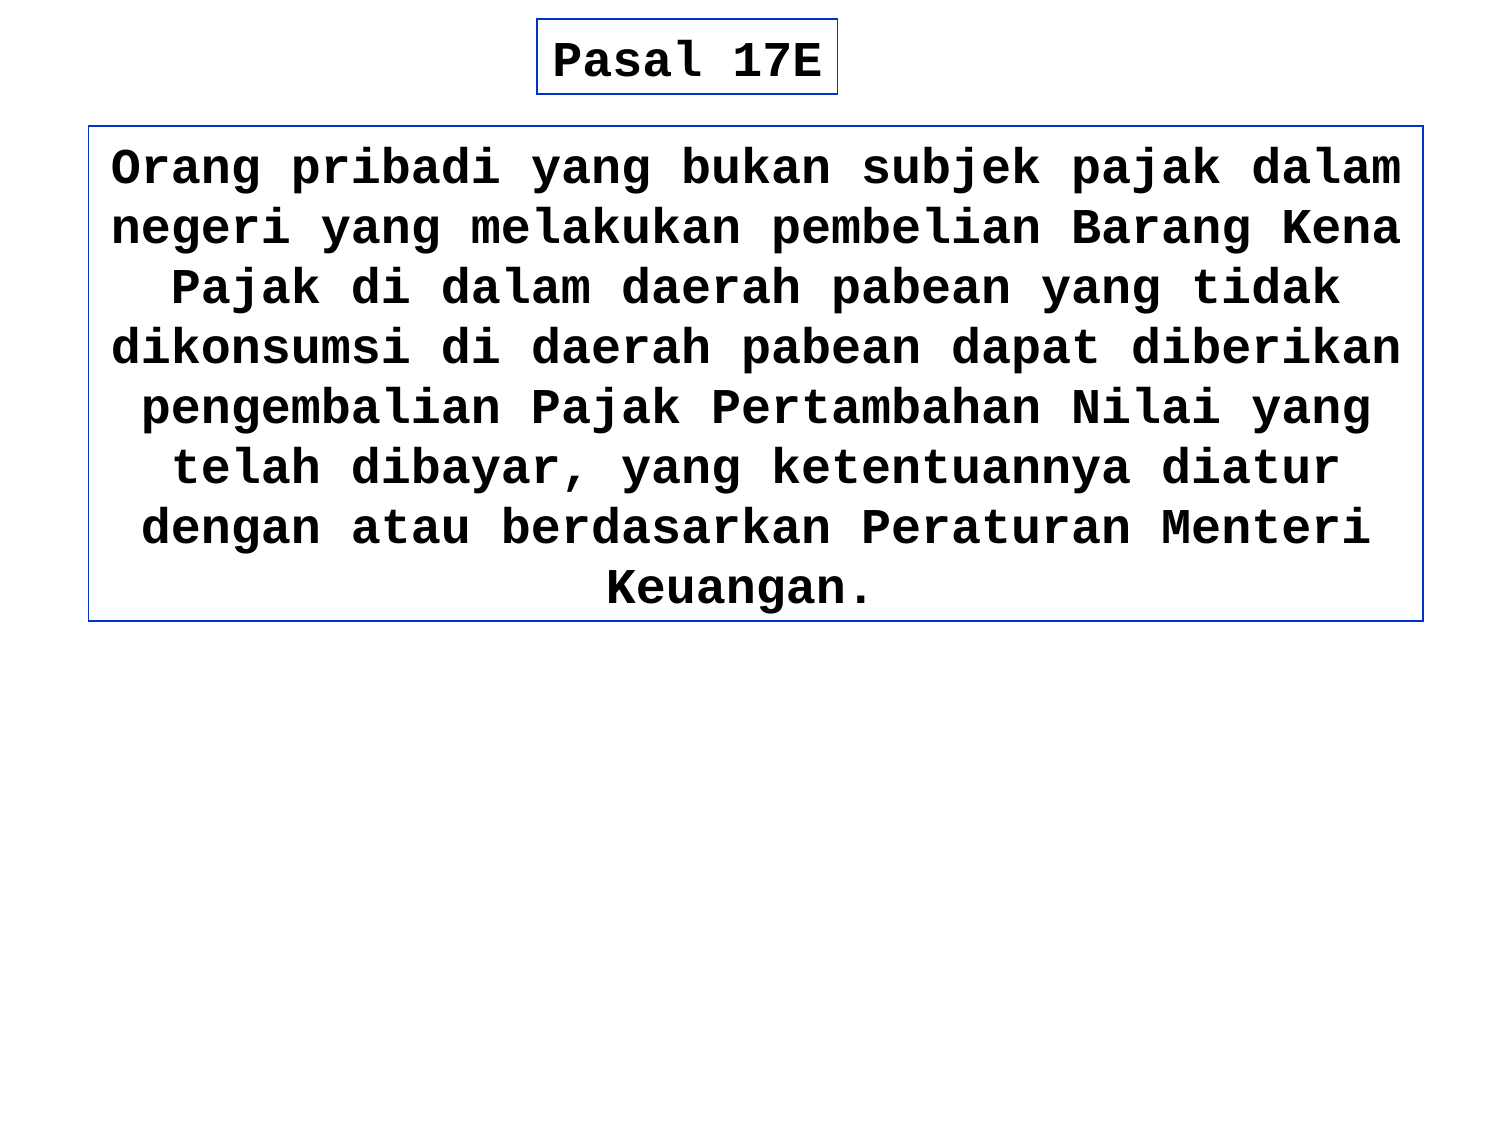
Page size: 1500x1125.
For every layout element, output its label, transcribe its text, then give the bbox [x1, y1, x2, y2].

text_box Orang pribadi yang bukan subjek pajak dalam negeri yang melakukan pembelian Barang Kena Pajak di dalam daerah pabean yang tidak dikonsumsi di daerah pabean dapat diberikan pengembalian Pajak Pertambahan Nilai yang telah dibayar, yang ketentuannya diatur dengan atau berdasarkan Peraturan Menteri Keuangan. [88, 126, 1424, 622]
text_box Pasal 17E [537, 19, 838, 94]
